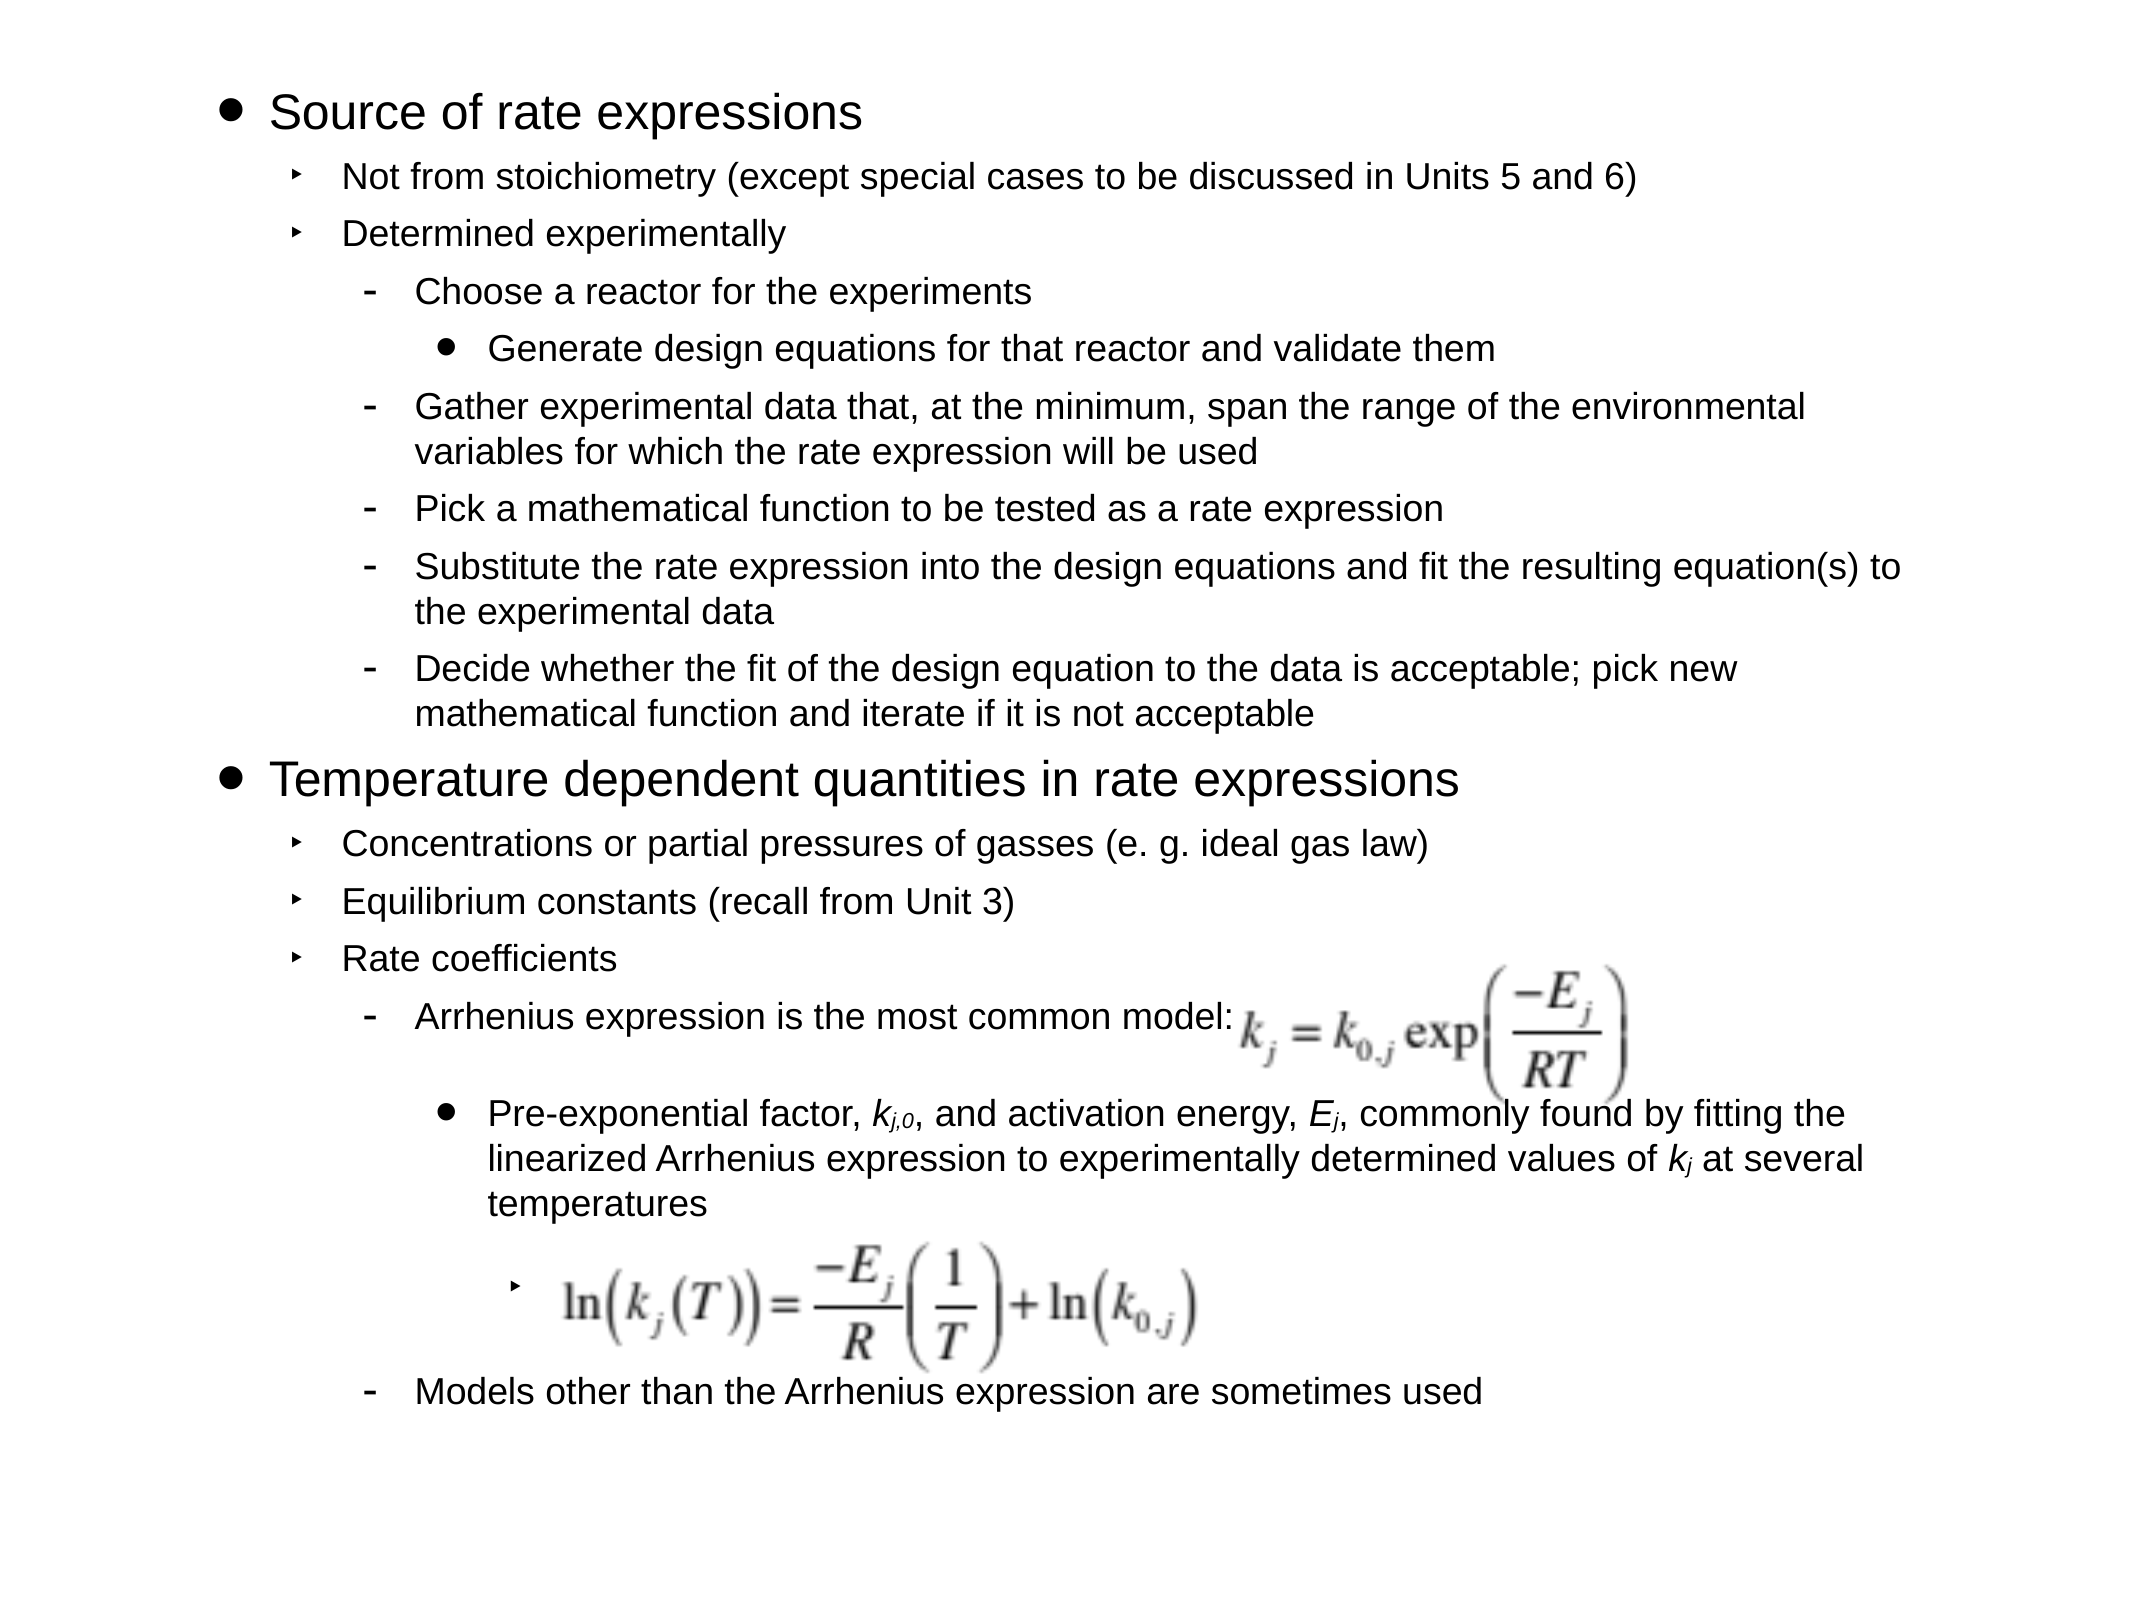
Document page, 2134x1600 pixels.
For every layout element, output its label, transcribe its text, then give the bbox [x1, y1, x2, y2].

list Source of rate expressions Not from stoichiometry (except special cases to be discussed in Units 5 and 6) Determined experimentally Choose a reactor for the experiments Generate design equations for that reactor and validate them Gather experimental data that, at the minimum, span the range of the environmental variables for which the rate expression will be used Pick a mathematical function to be tested as a rate expression Substitute the rate expression into the design equations and fit the resulting equation(s) to the experimental data Decide whether the fit of the design equation to the data is acceptable; pick new mathematical function and iterate if it is not acceptable Temperature dependent quantities in rate expressions Concentrations or partial pressures of gasses (e. g. ideal gas law) Equilibrium constants (recall from Unit 3) Rate coefficients Arrhenius expression is the most common model: Pre-exponential factor, kj,0, and activation energy, Ej, commonly found by fitting the linearized Arrhenius expression to experimentally determined values of kj at several temperatures Models other than the Arrhenius expression are sometimes used [208, 70, 1925, 1478]
picture [555, 1232, 1199, 1378]
picture [1233, 956, 1635, 1109]
